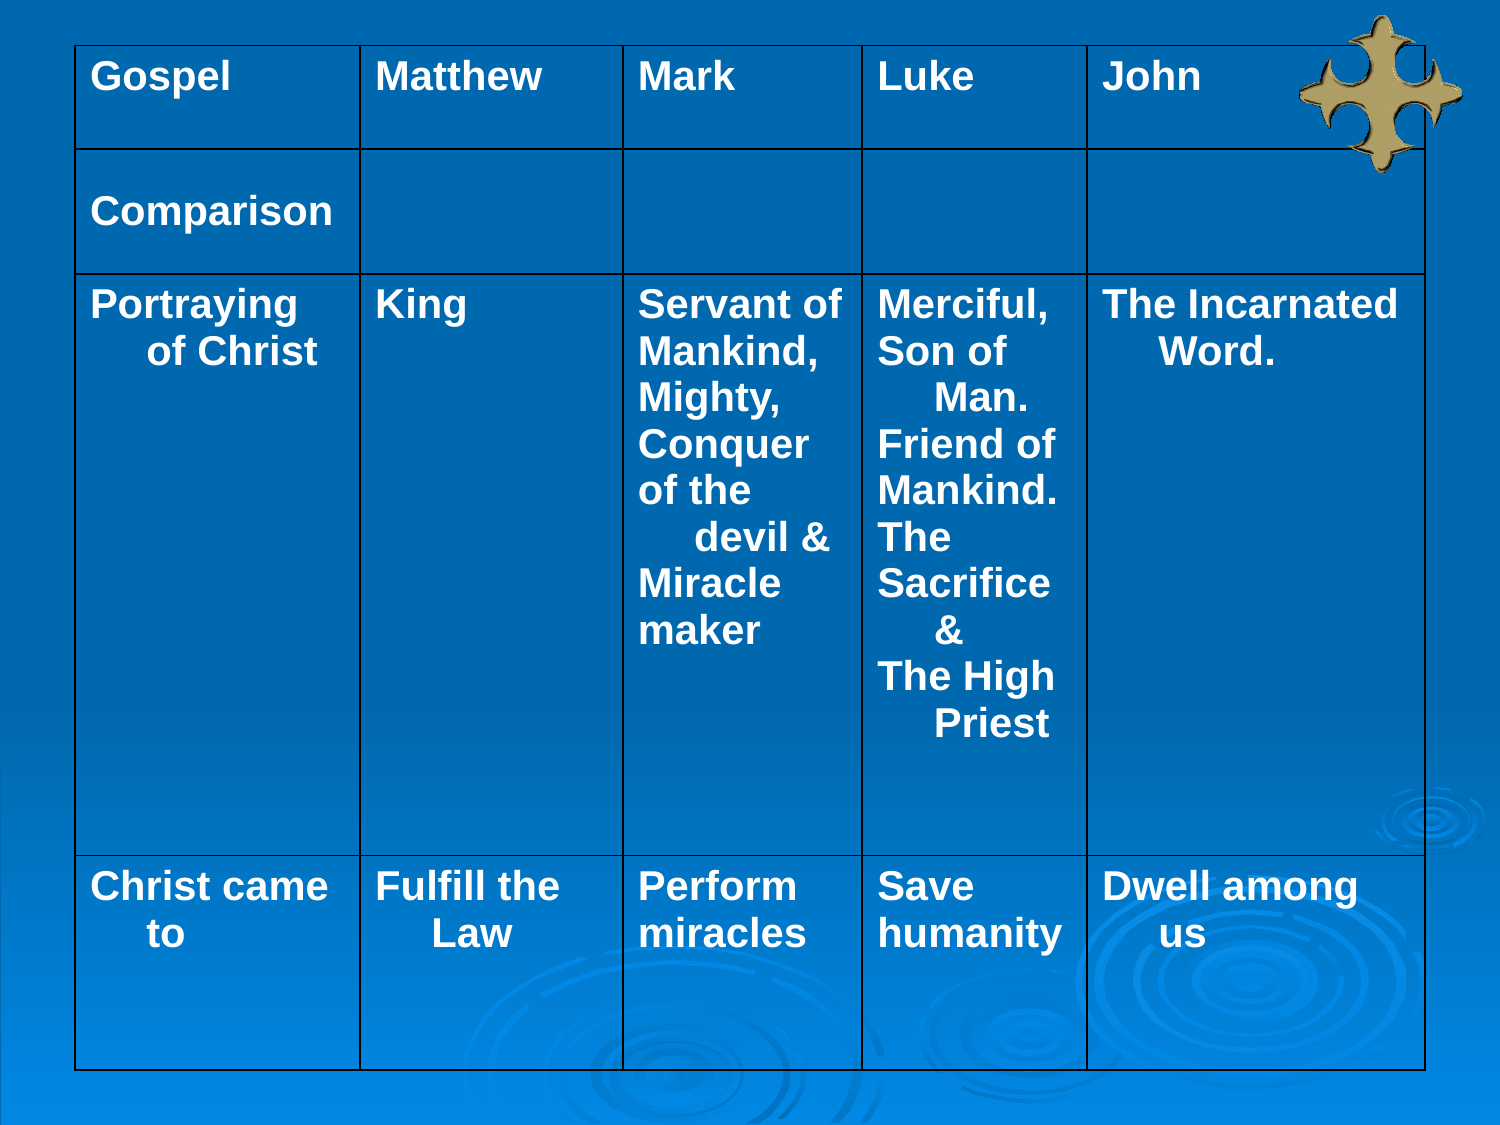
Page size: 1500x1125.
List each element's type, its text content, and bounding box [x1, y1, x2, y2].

table_cell [1088, 150, 1424, 273]
table_header Matthew [361, 46, 622, 148]
table_cell [624, 150, 861, 273]
table_cell King [361, 275, 622, 855]
table_header Gospel [76, 46, 359, 148]
table_cell [863, 150, 1086, 273]
table_cell Save humanity [863, 856, 1086, 1069]
table_cell Servant of Mankind, Mighty, Conquer of the devil & Miracle maker [624, 275, 861, 855]
picture [1293, 0, 1471, 188]
table_cell Perform miracles [624, 856, 861, 1069]
table_header John [1088, 46, 1287, 148]
table_cell Comparison [76, 150, 359, 273]
table_cell Portraying of Christ [76, 275, 359, 855]
table_cell Dwell among us [1088, 856, 1424, 1069]
table_header Luke [863, 46, 1086, 148]
table_cell [361, 150, 622, 273]
table_cell Merciful, Son of Man. Friend of Mankind. The Sacrifice& The High Priest [863, 275, 1086, 855]
table_cell Fulfill the Law [361, 856, 622, 1069]
table_header Mark [624, 46, 861, 148]
table_cell Christ came to [76, 856, 359, 1069]
table_cell The Incarnated Word. [1088, 275, 1424, 855]
